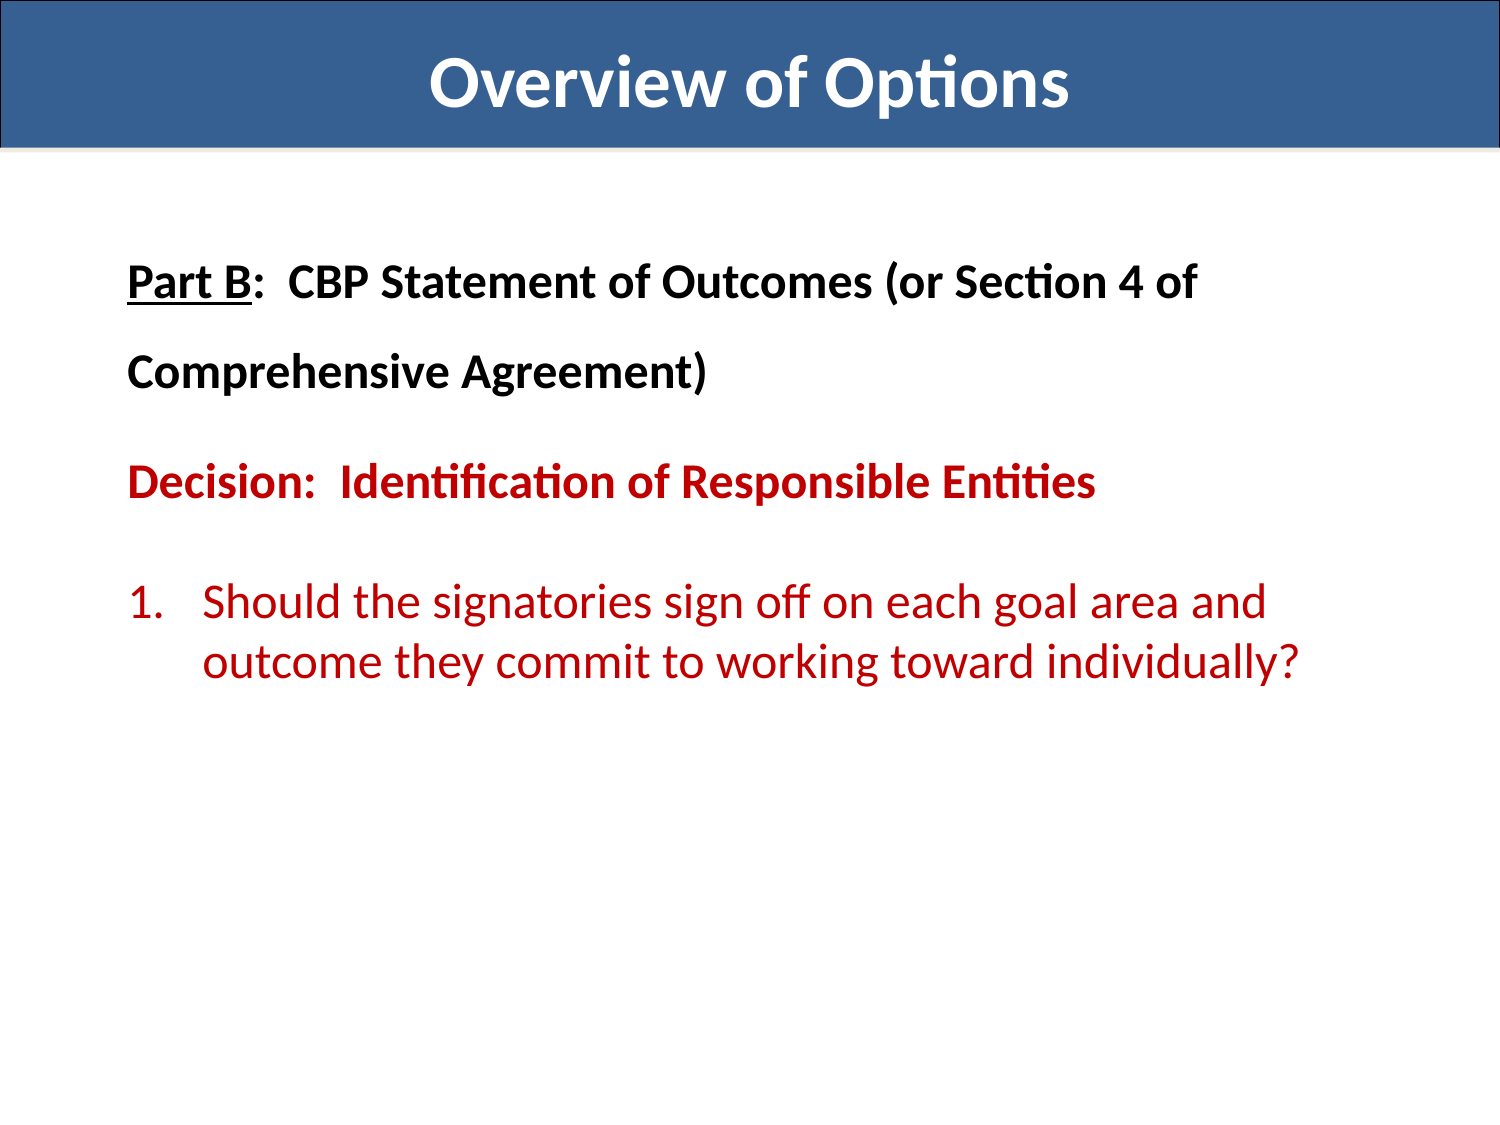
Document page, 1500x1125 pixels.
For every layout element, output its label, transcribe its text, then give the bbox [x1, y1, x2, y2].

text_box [0, 0, 1500, 151]
text_box Part B: CBP Statement of Outcomes (or Section 4 of Comprehensive Agreement) Decision: Identification of Responsible Entities Should the signatories sign off on each goal area and outcome they commit to working toward individually? [112, 210, 1413, 772]
